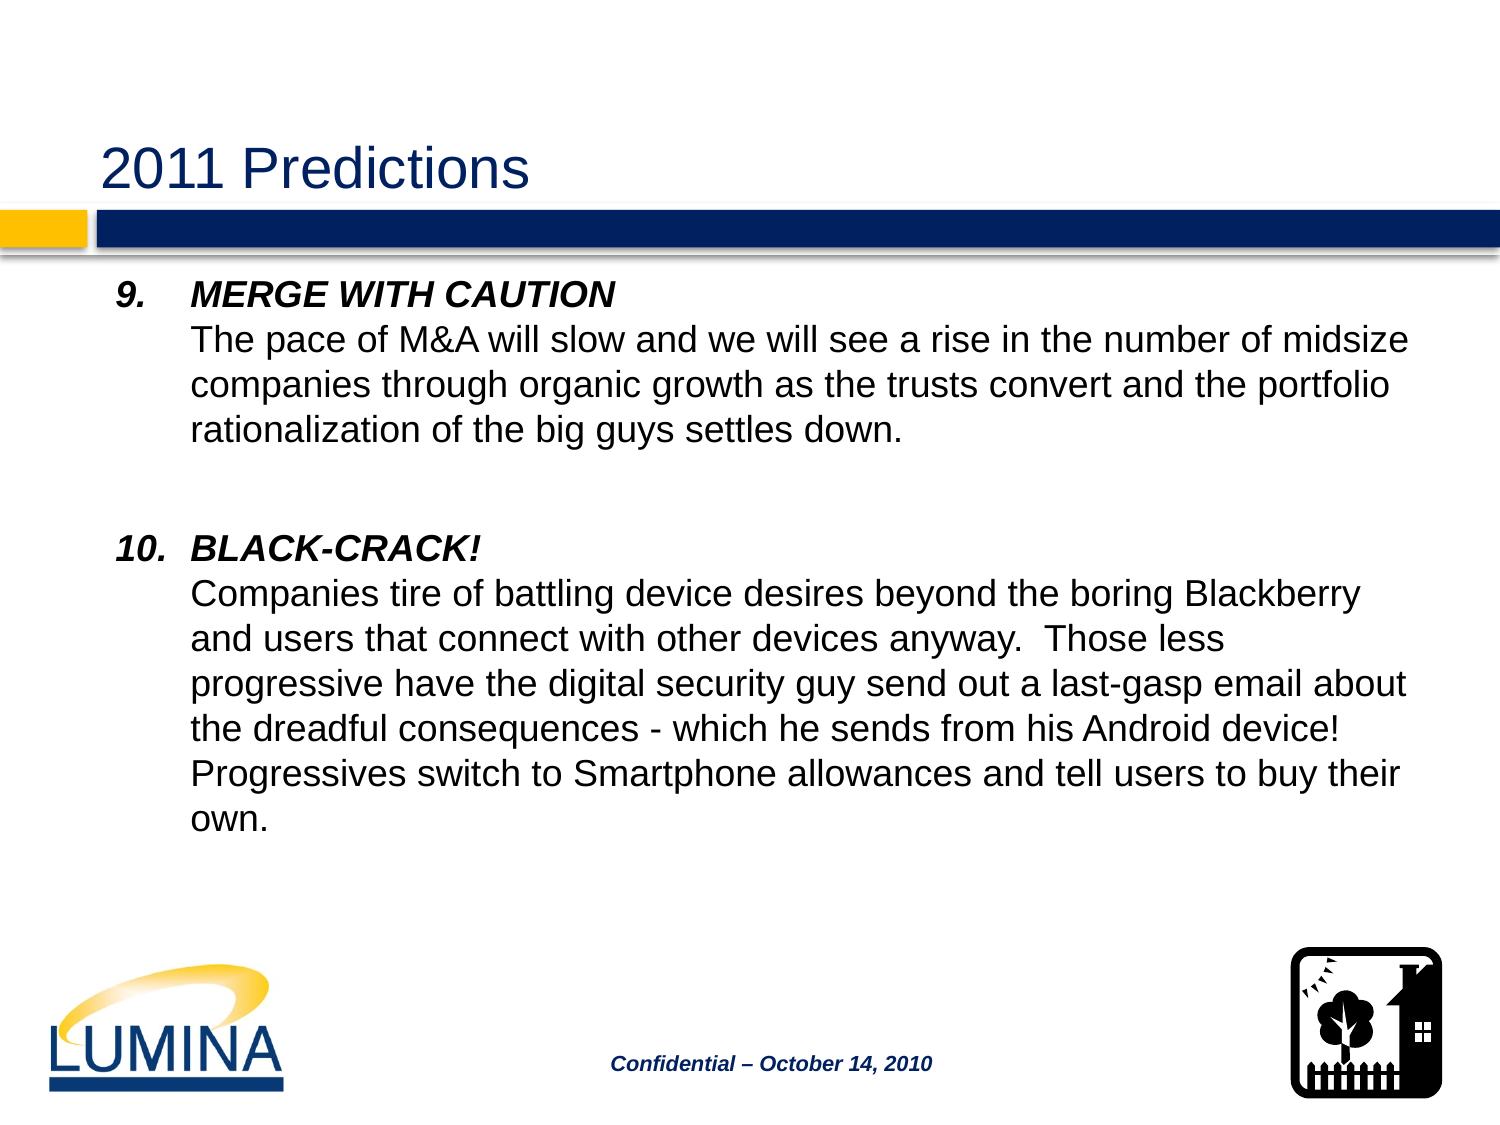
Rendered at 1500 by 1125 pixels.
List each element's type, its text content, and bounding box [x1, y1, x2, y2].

picture [49, 964, 284, 1094]
title 2011 Predictions [100, 37, 1439, 201]
list MERGE WITH CAUTION The pace of M&A will slow and we will see a rise in the number of midsize companies through organic growth as the trusts convert and the portfolio rationalization of the big guys settles down. BLACK-CRACK! Companies tire of battling device desires beyond the boring Blackberry and users that connect with other devices anyway. Those less progressive have the digital security guy send out a last-gasp email about the dreadful consequences - which he sends from his Android device! Progressives switch to Smartphone allowances and tell users to buy their own. [100, 262, 1439, 1001]
